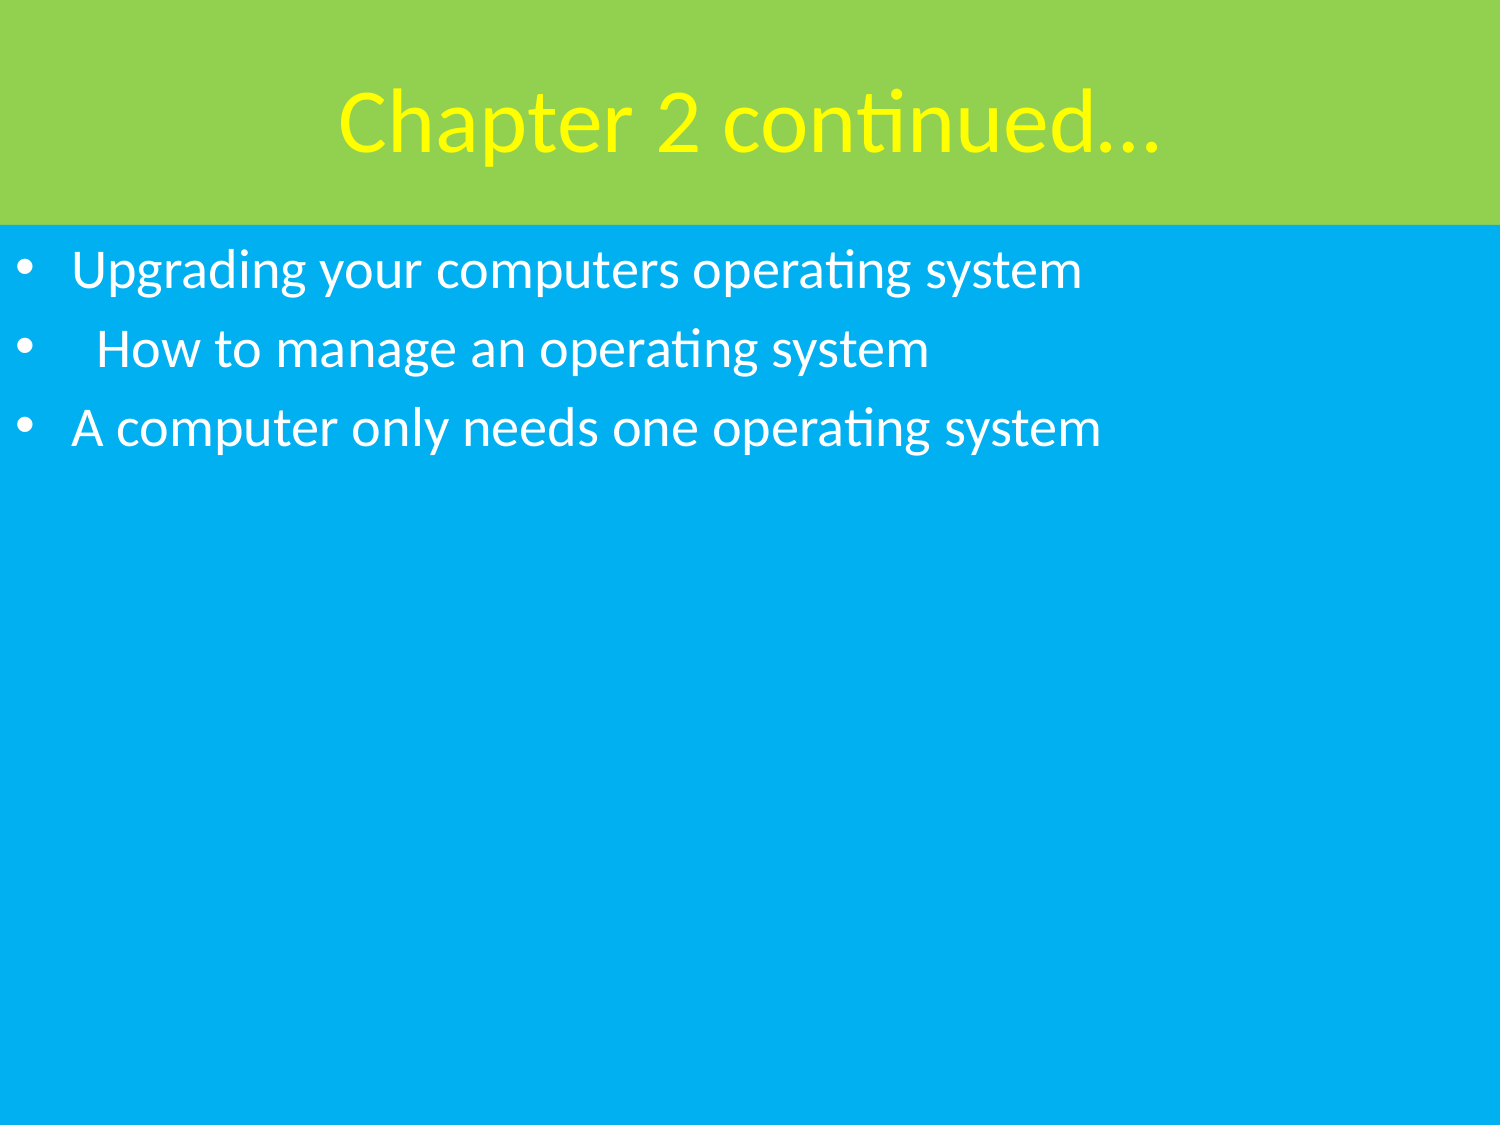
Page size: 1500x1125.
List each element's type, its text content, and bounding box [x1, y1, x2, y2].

list Upgrading your computers operating system How to manage an operating system A computer only needs one operating system [0, 224, 1500, 1125]
title Chapter 2 continued… [0, 0, 1500, 224]
